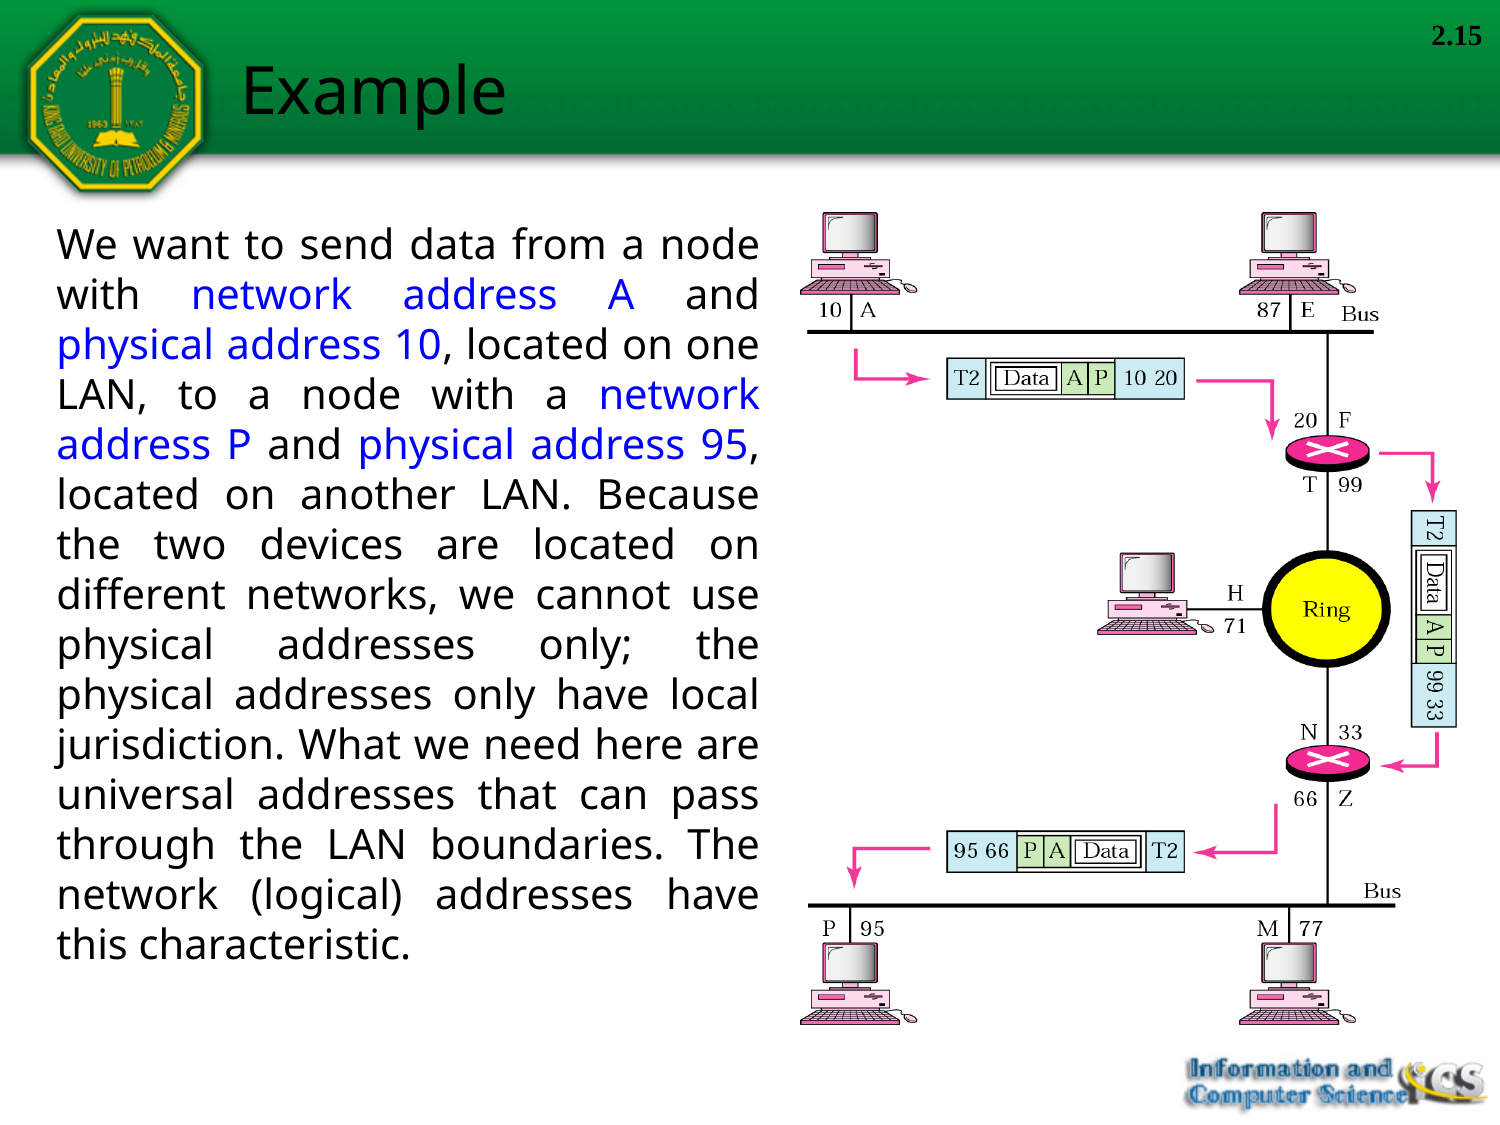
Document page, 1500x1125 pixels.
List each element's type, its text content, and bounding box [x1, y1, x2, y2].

title Example [225, 24, 1475, 150]
slide_number 2.15 [1400, 4, 1498, 65]
picture [0, 0, 1500, 1125]
text_box We want to send data from a node with network address A and physical address 10, located on one LAN, to a node with a network address P and physical address 95, located on another LAN. Because the two devices are located on different networks, we cannot use physical addresses only; the physical addresses only have local jurisdiction. What we need here are universal addresses that can pass through the LAN boundaries. The network (logical) addresses have this characteristic. [0, 210, 775, 1025]
